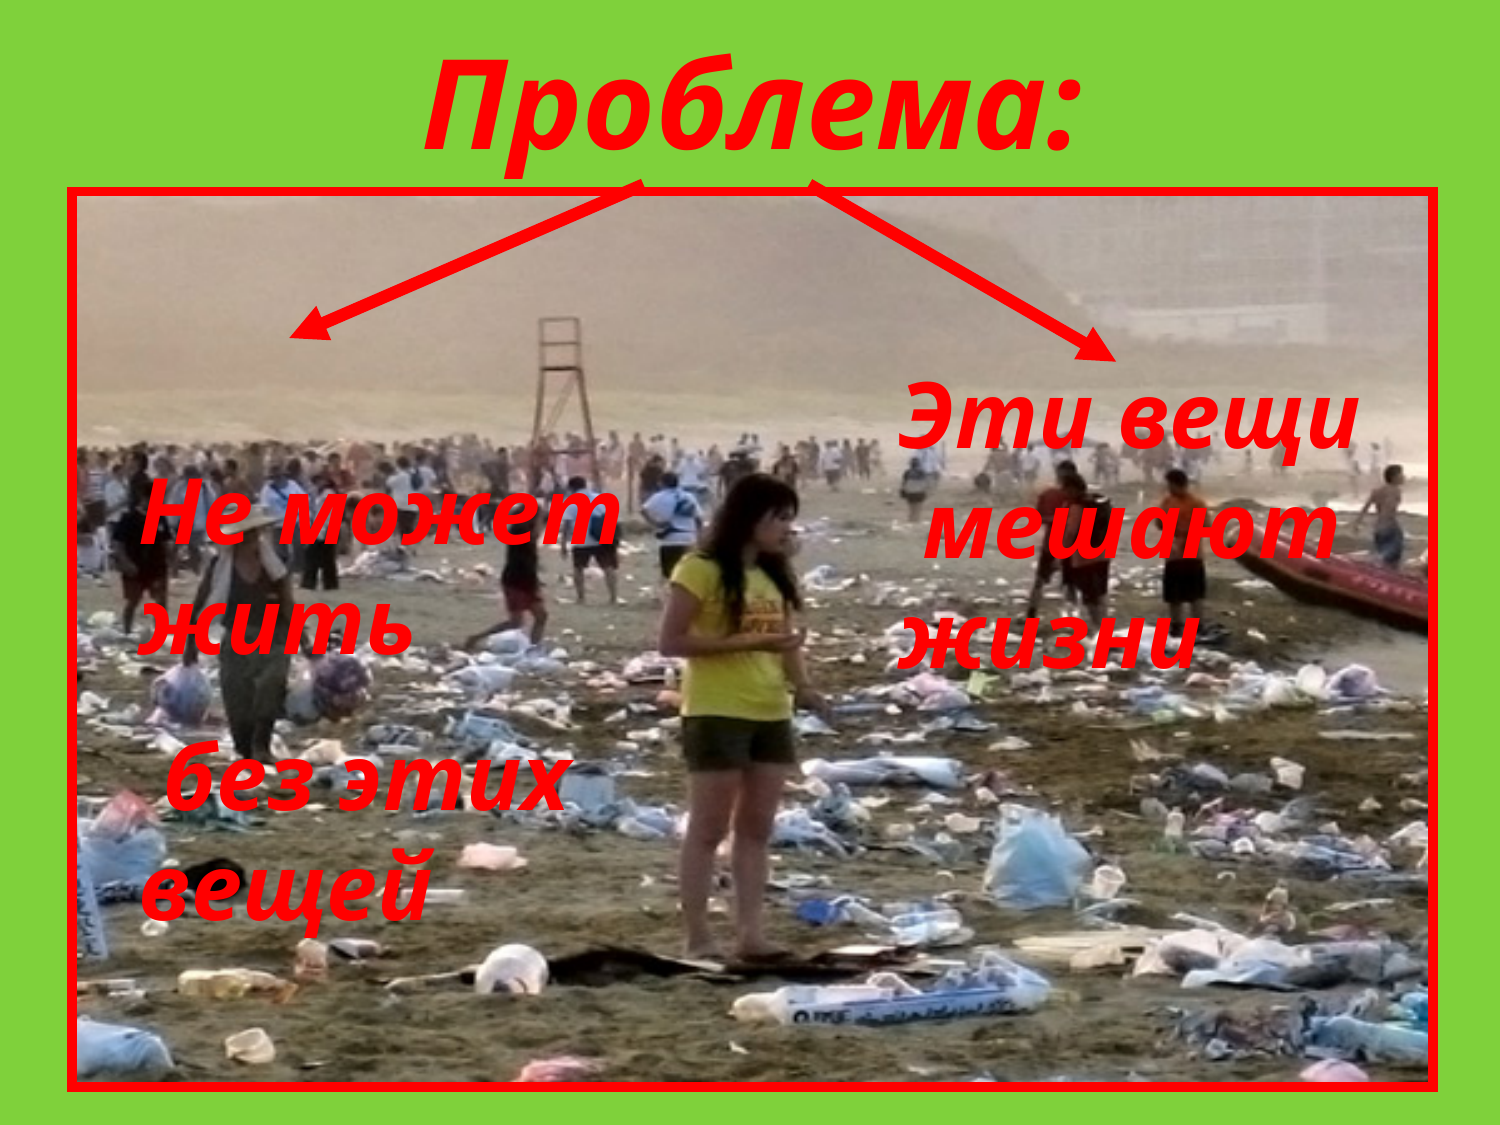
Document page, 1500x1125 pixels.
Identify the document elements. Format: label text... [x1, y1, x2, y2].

title Проблема: [76, 0, 1427, 187]
picture [76, 196, 1429, 1083]
